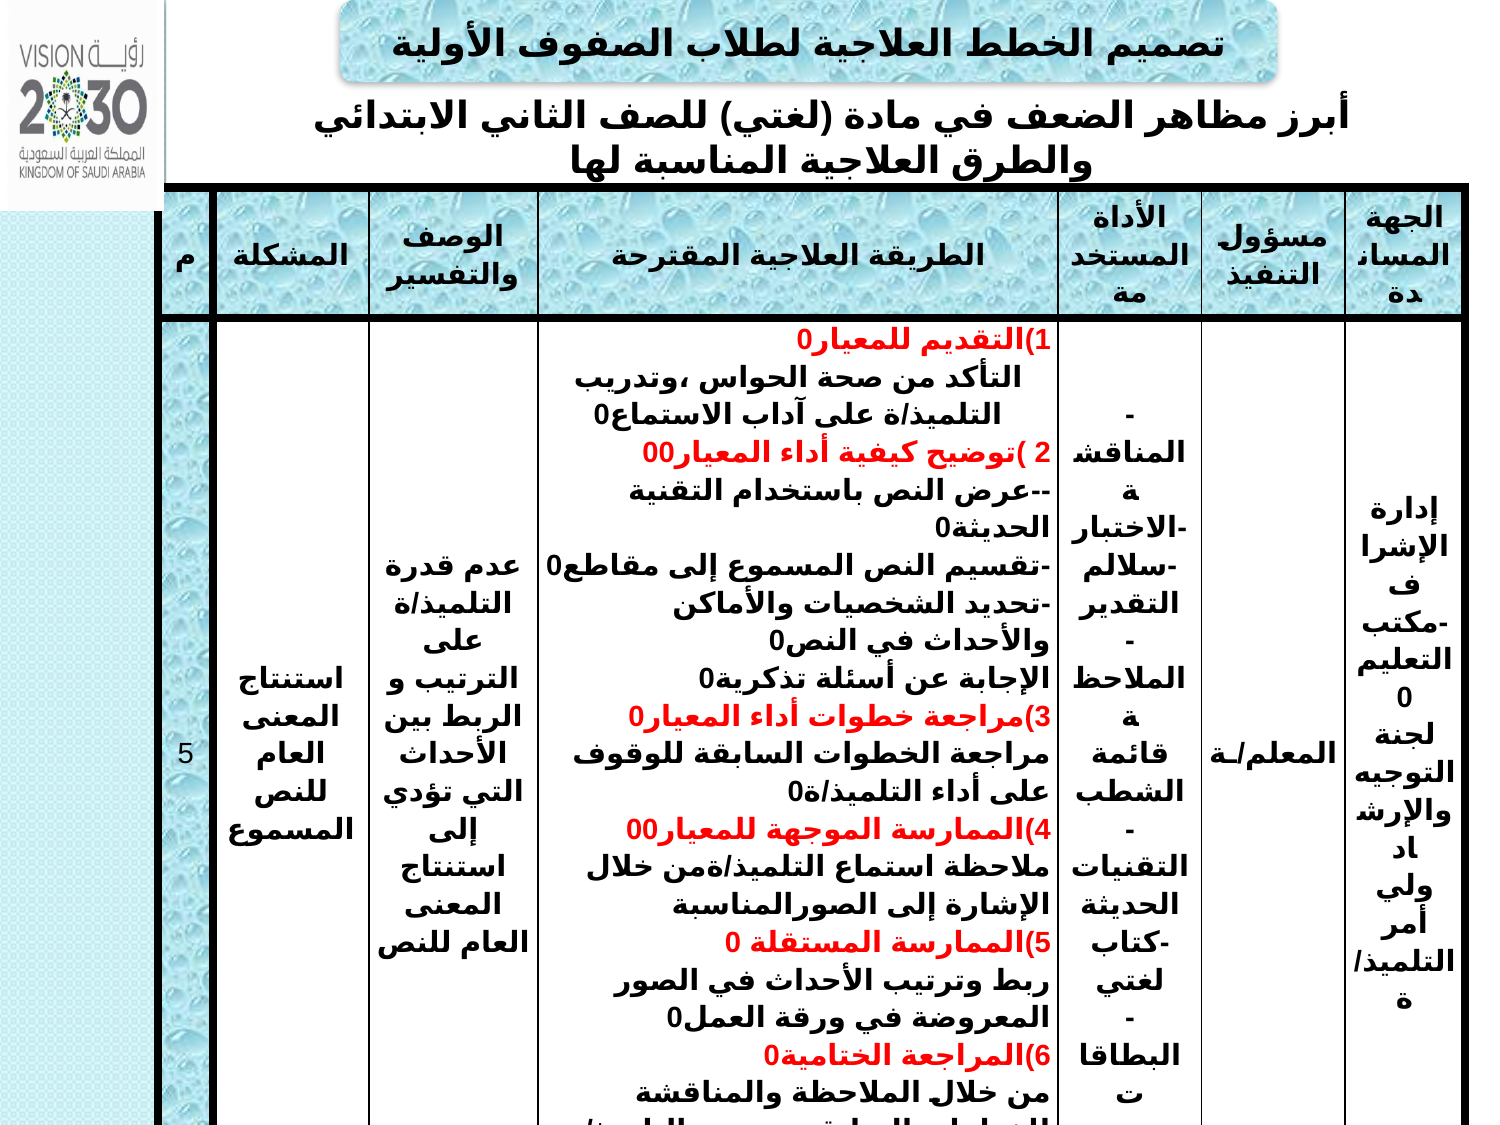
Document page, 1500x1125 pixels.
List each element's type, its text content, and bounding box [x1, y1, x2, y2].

table_cell المعلم/ـة [1202, 322, 1344, 1125]
table_cell 5 [162, 322, 209, 1125]
table_cell إدارة الإشراف -مكتب التعليم0 لجنة التوجيه والإرشاد ولي أمر التلميذ/ة [1346, 322, 1461, 1125]
table_header المشكلة [217, 192, 368, 314]
table_header الأداة المستخدمة [1059, 234, 1201, 314]
table_header الطريقة العلاجية المقترحة [539, 234, 1057, 314]
table_cell 1)التقديم للمعيار0 التأكد من صحة الحواس ،وتدريب التلميذ/ة على آداب الاستماع0 2 )توضيح كيفية أداء المعيار00 --عرض النص باستخدام التقنية الحديثة0 -تقسيم النص المسموع إلى مقاطع0 -تحديد الشخصيات والأماكن والأحداث في النص0 الإجابة عن أسئلة تذكرية0 3)مراجعة خطوات أداء المعيار0 مراجعة الخطوات السابقة للوقوف على أداء التلميذ/ة0 4)الممارسة الموجهة للمعيار00 ملاحظة استماع التلميذ/ةمن خلال الإشارة إلى الصورالمناسبة 5)الممارسة المستقلة 0 ربط وترتيب الأحداث في الصور المعروضة في ورقة العمل0 6)المراجعة الختامية0 من خلال الملاحظة والمناقشة للخطوات السابقة يستنتج التلميذ/ة المعنى العام للنص المسموع0 [539, 322, 1057, 1125]
table_cell استنتاج المعنى العام للنص المسموع [217, 322, 368, 1125]
table_header مسؤول التنفيذ [1202, 234, 1344, 314]
table_cell -المناقشة -الاختبار -سلالم التقدير -الملاحظة قائمة الشطب -التقنيات الحديثة -كتاب لغتي -البطاقات [1059, 322, 1201, 1125]
table_header م [162, 192, 209, 314]
text_box أبرز مظاهر الضعف في مادة (لغتي) للصف الثاني الابتدائي والطرق العلاجية المناسبة لها [246, 83, 1418, 234]
table_header الجهة المساندة [1346, 192, 1461, 314]
picture [0, 0, 165, 211]
text_box تصميم الخطط العلاجية لطلاب الصفوف الأولية [339, 0, 1297, 83]
table_cell عدم قدرة التلميذ/ة على الترتيب و الربط بين الأحداث التي تؤدي إلى استنتاج المعنى العام للنص [370, 322, 537, 1125]
table_header الوصف والتفسير [370, 234, 537, 314]
